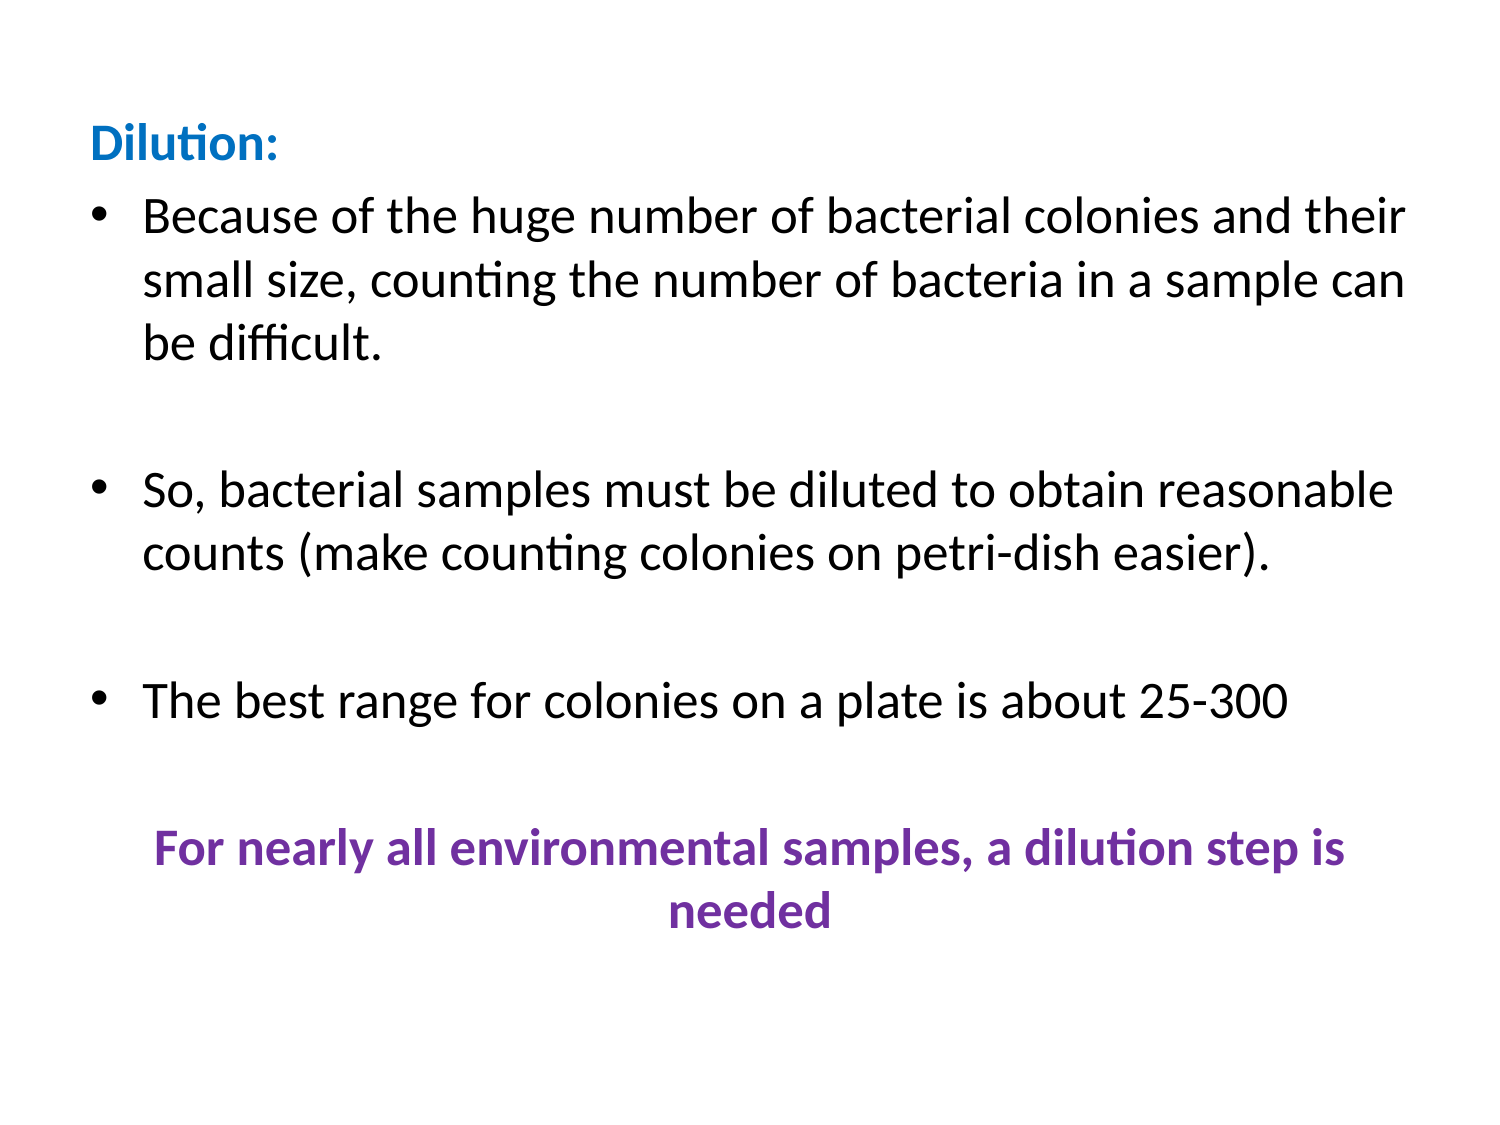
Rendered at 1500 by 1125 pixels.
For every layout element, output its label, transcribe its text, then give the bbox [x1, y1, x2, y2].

list Dilution: Because of the huge number of bacterial colonies and their small size, counting the number of bacteria in a sample can be difficult. So, bacterial samples must be diluted to obtain reasonable counts (make counting colonies on petri-dish easier). The best range for colonies on a plate is about 25-300 For nearly all environmental samples, a dilution step is needed [75, 99, 1425, 1005]
